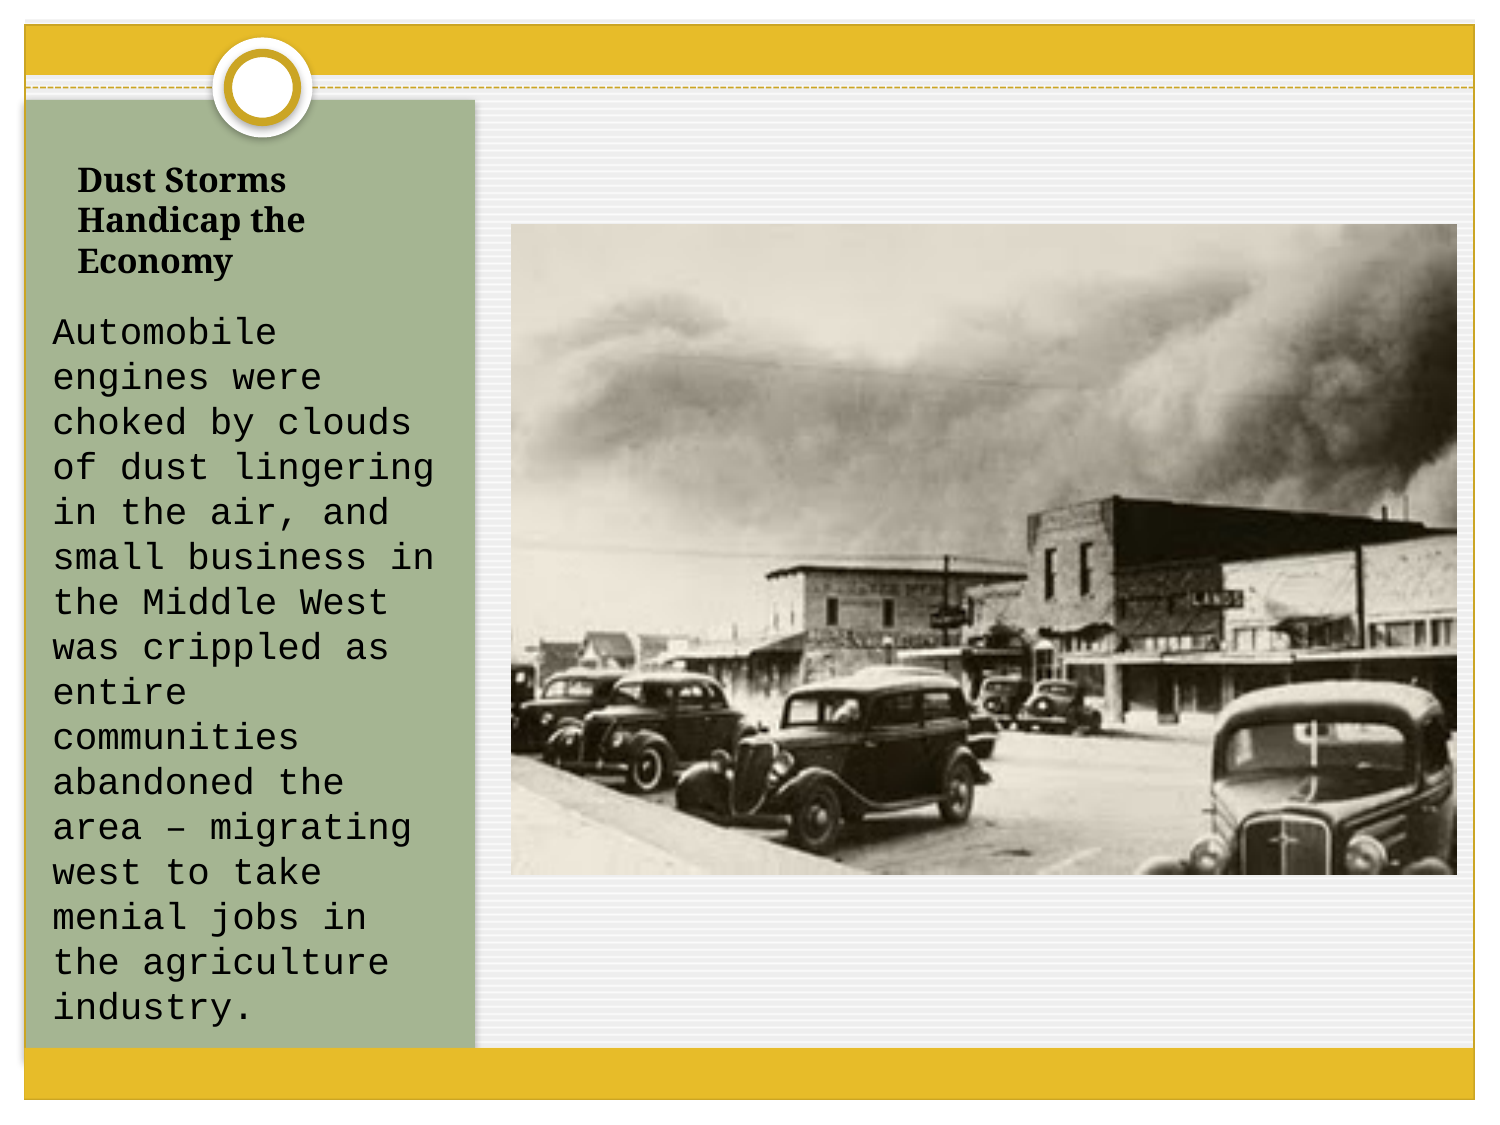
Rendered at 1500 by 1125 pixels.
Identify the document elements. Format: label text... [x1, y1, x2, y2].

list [511, 224, 1457, 876]
title Dust Storms Handicap the Economy [62, 149, 450, 288]
list Automobile engines were choked by clouds of dust lingering in the air, and small business in the Middle West was crippled as entire communities abandoned the area – migrating west to take menial jobs in the agriculture industry. [37, 299, 463, 1063]
